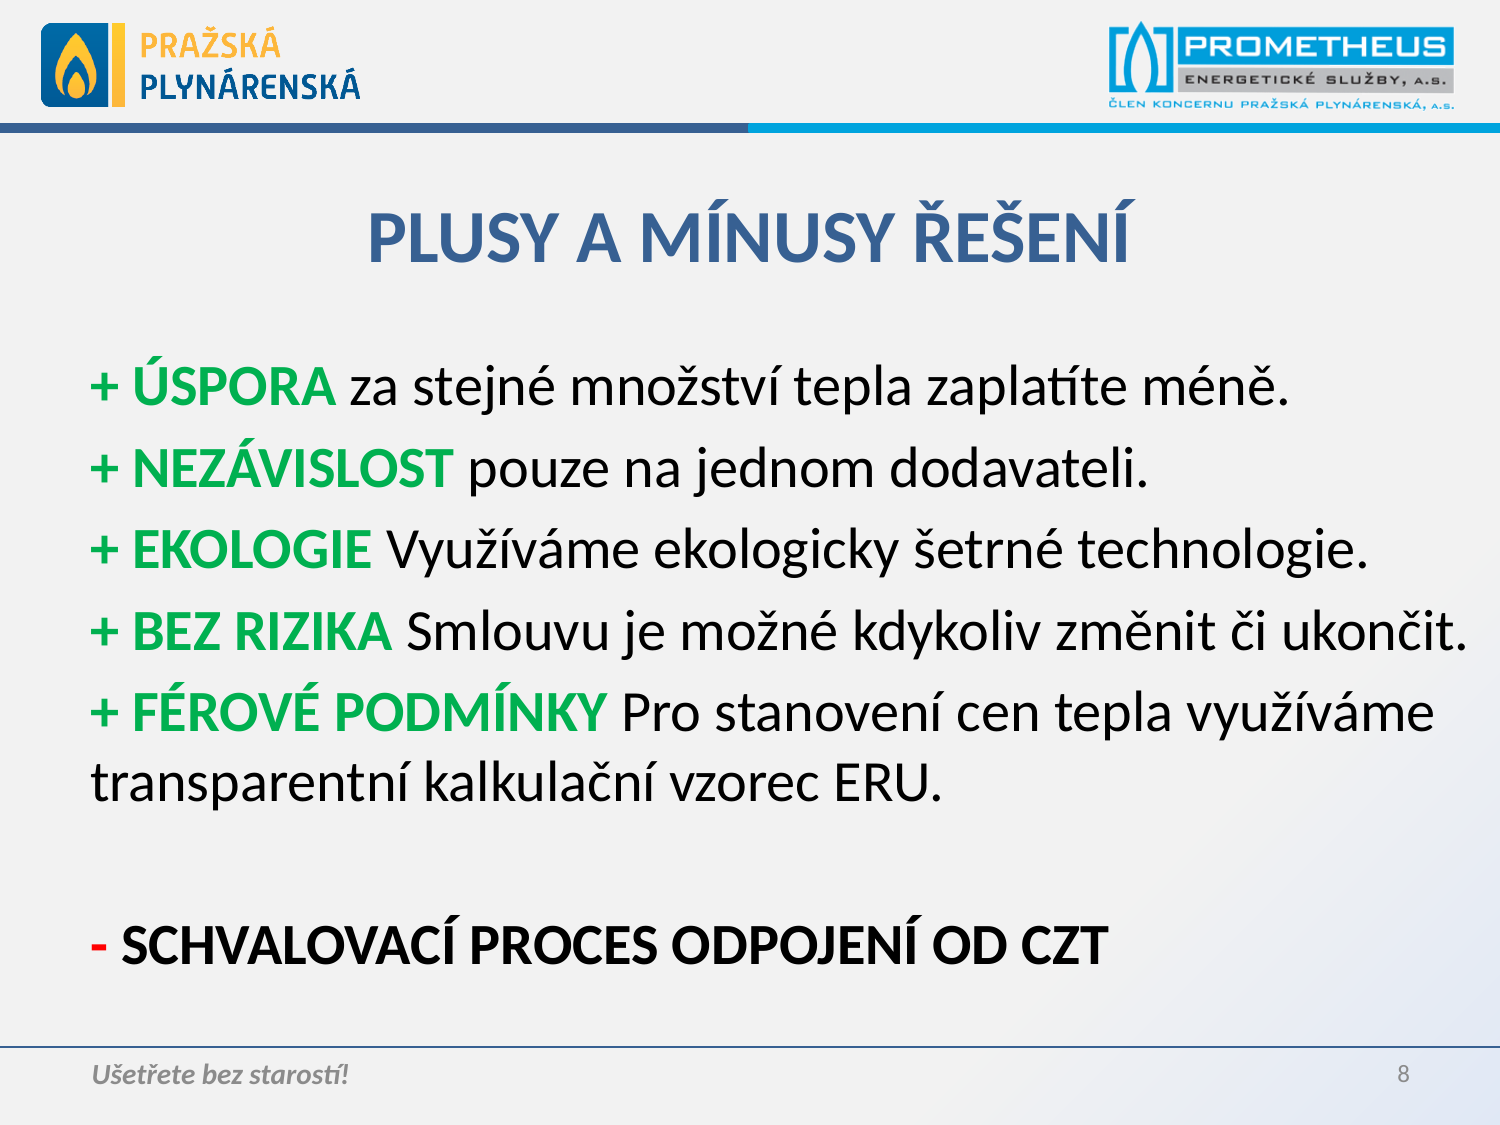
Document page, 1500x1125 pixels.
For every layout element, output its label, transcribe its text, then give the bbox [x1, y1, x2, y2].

footer Ušetřete bez starostí! [76, 1042, 552, 1103]
picture [41, 23, 360, 107]
picture [1104, 18, 1459, 112]
title Plusy a mínusy řešení [75, 138, 1425, 327]
list + ÚSPORA za stejné množství tepla zaplatíte méně. + NEZÁVISLOST pouze na jednom dodavateli. + EKOLOGIE Využíváme ekologicky šetrné technologie. + BEZ RIZIKA Smlouvu je možné kdykoliv změnit či ukončit. + FÉROVÉ PODMÍNKY Pro stanovení cen tepla využíváme transparentní kalkulační vzorec ERU. - SCHVALOVACÍ PROCES ODPOJENÍ OD CZT [75, 339, 1500, 1035]
slide_number 8 [1074, 1042, 1425, 1103]
